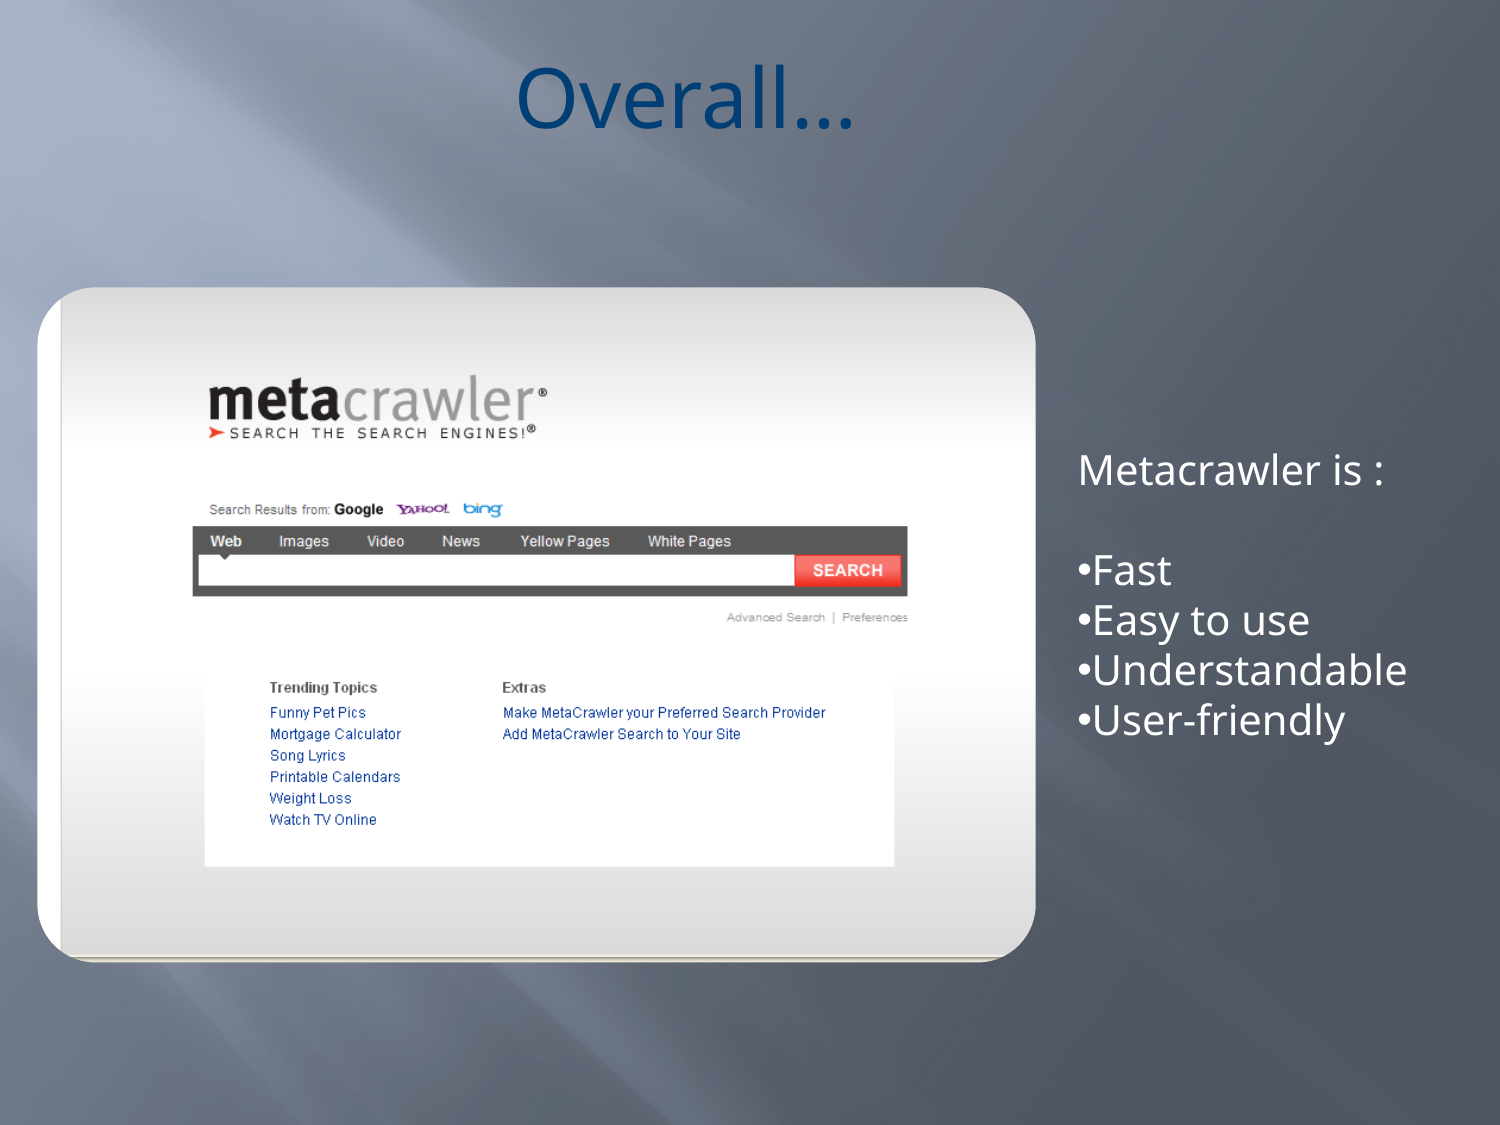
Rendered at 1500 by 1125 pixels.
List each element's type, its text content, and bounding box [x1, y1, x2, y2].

picture [37, 287, 1036, 963]
text_box Overall… [500, 37, 1200, 153]
text_box Metacrawler is : Fast Easy to use Understandable User-friendly [1079, 436, 1500, 797]
